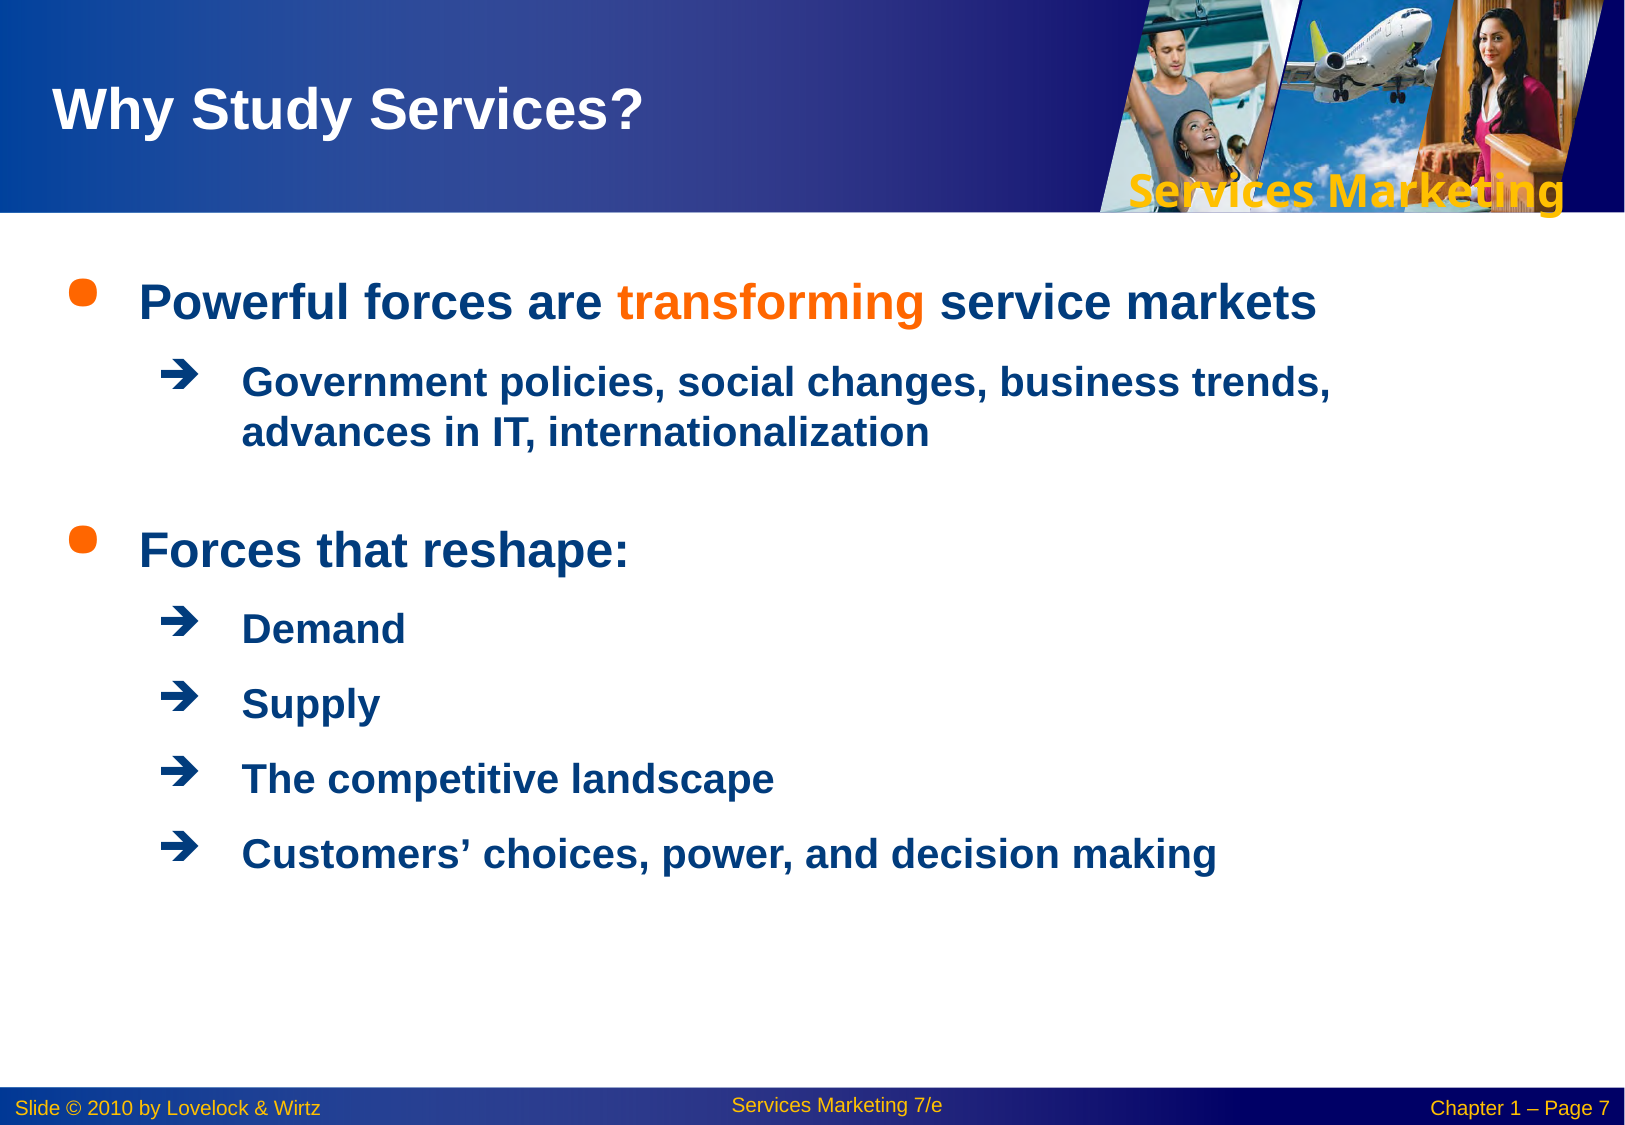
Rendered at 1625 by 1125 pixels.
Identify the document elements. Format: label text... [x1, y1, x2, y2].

picture [1162, 186, 1172, 192]
picture [1100, 0, 1604, 213]
title Why Study Services? [36, 37, 1088, 176]
picture [1546, 187, 1556, 202]
list Powerful forces are transforming service markets Government policies, social changes, business trends, advances in IT, internationalization Forces that reshape: Demand Supply The competitive landscape Customers’ choices, power, and decision making [49, 261, 1588, 1051]
